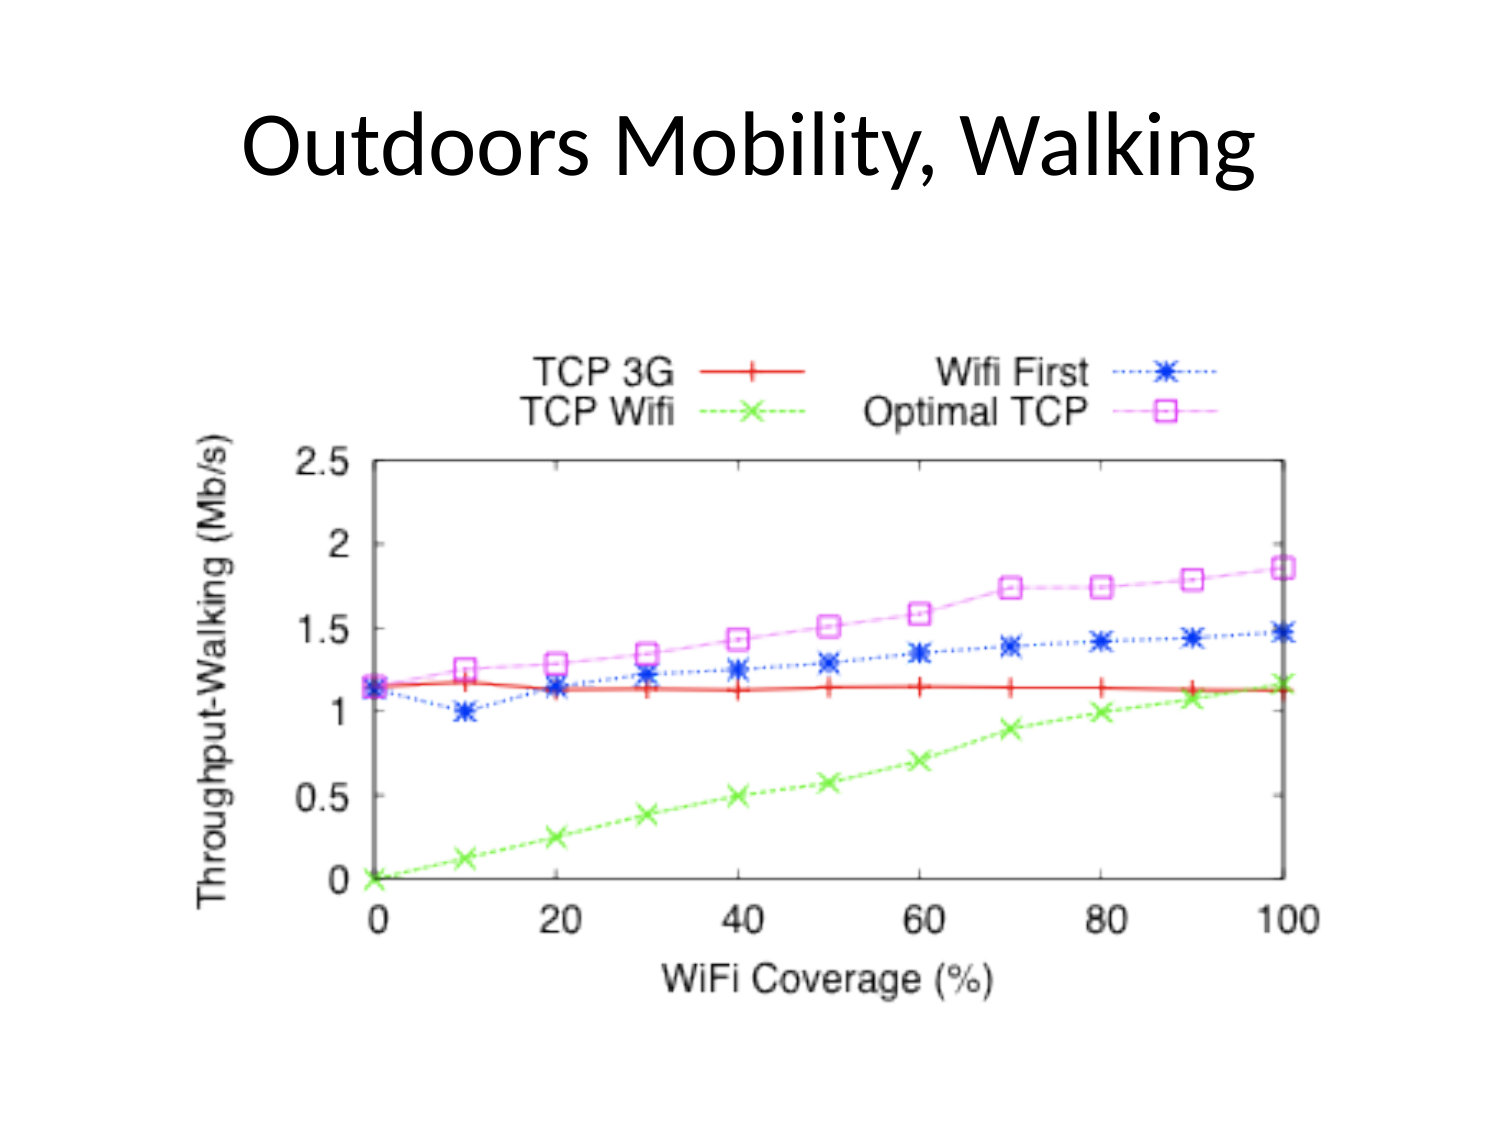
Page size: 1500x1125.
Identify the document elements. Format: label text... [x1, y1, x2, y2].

title Outdoors Mobility, Walking [75, 45, 1425, 233]
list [74, 262, 1428, 1007]
